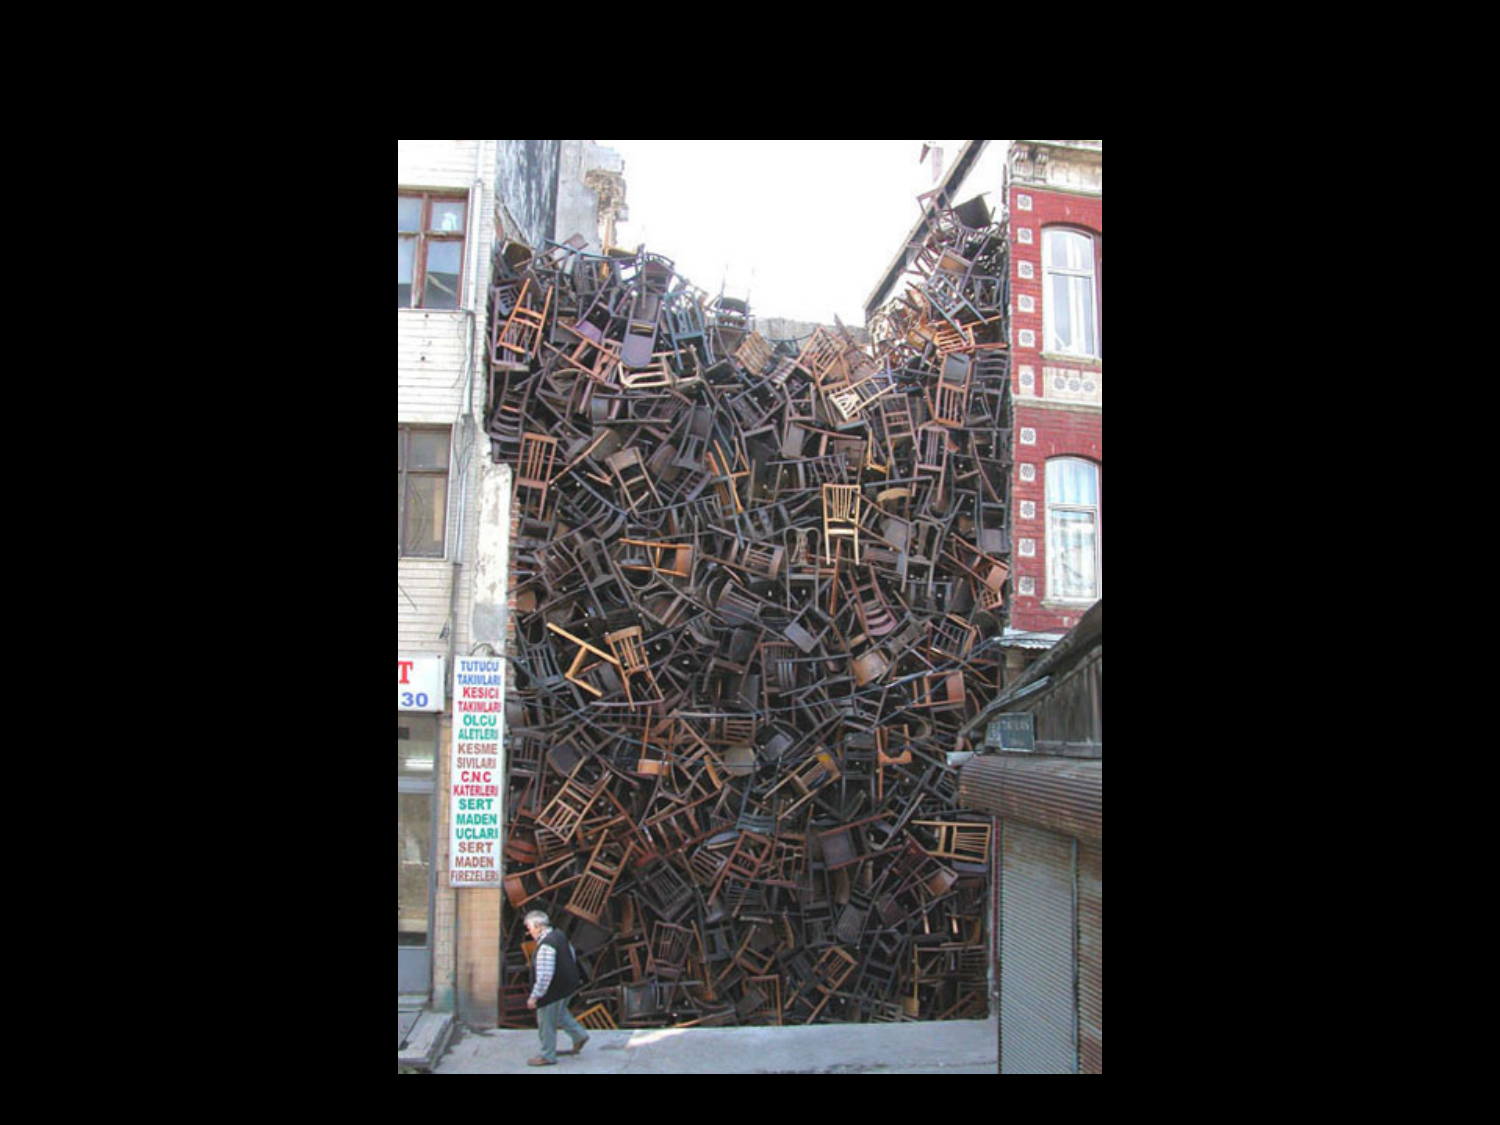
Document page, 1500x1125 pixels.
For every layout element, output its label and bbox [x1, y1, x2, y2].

picture [398, 140, 1102, 1074]
